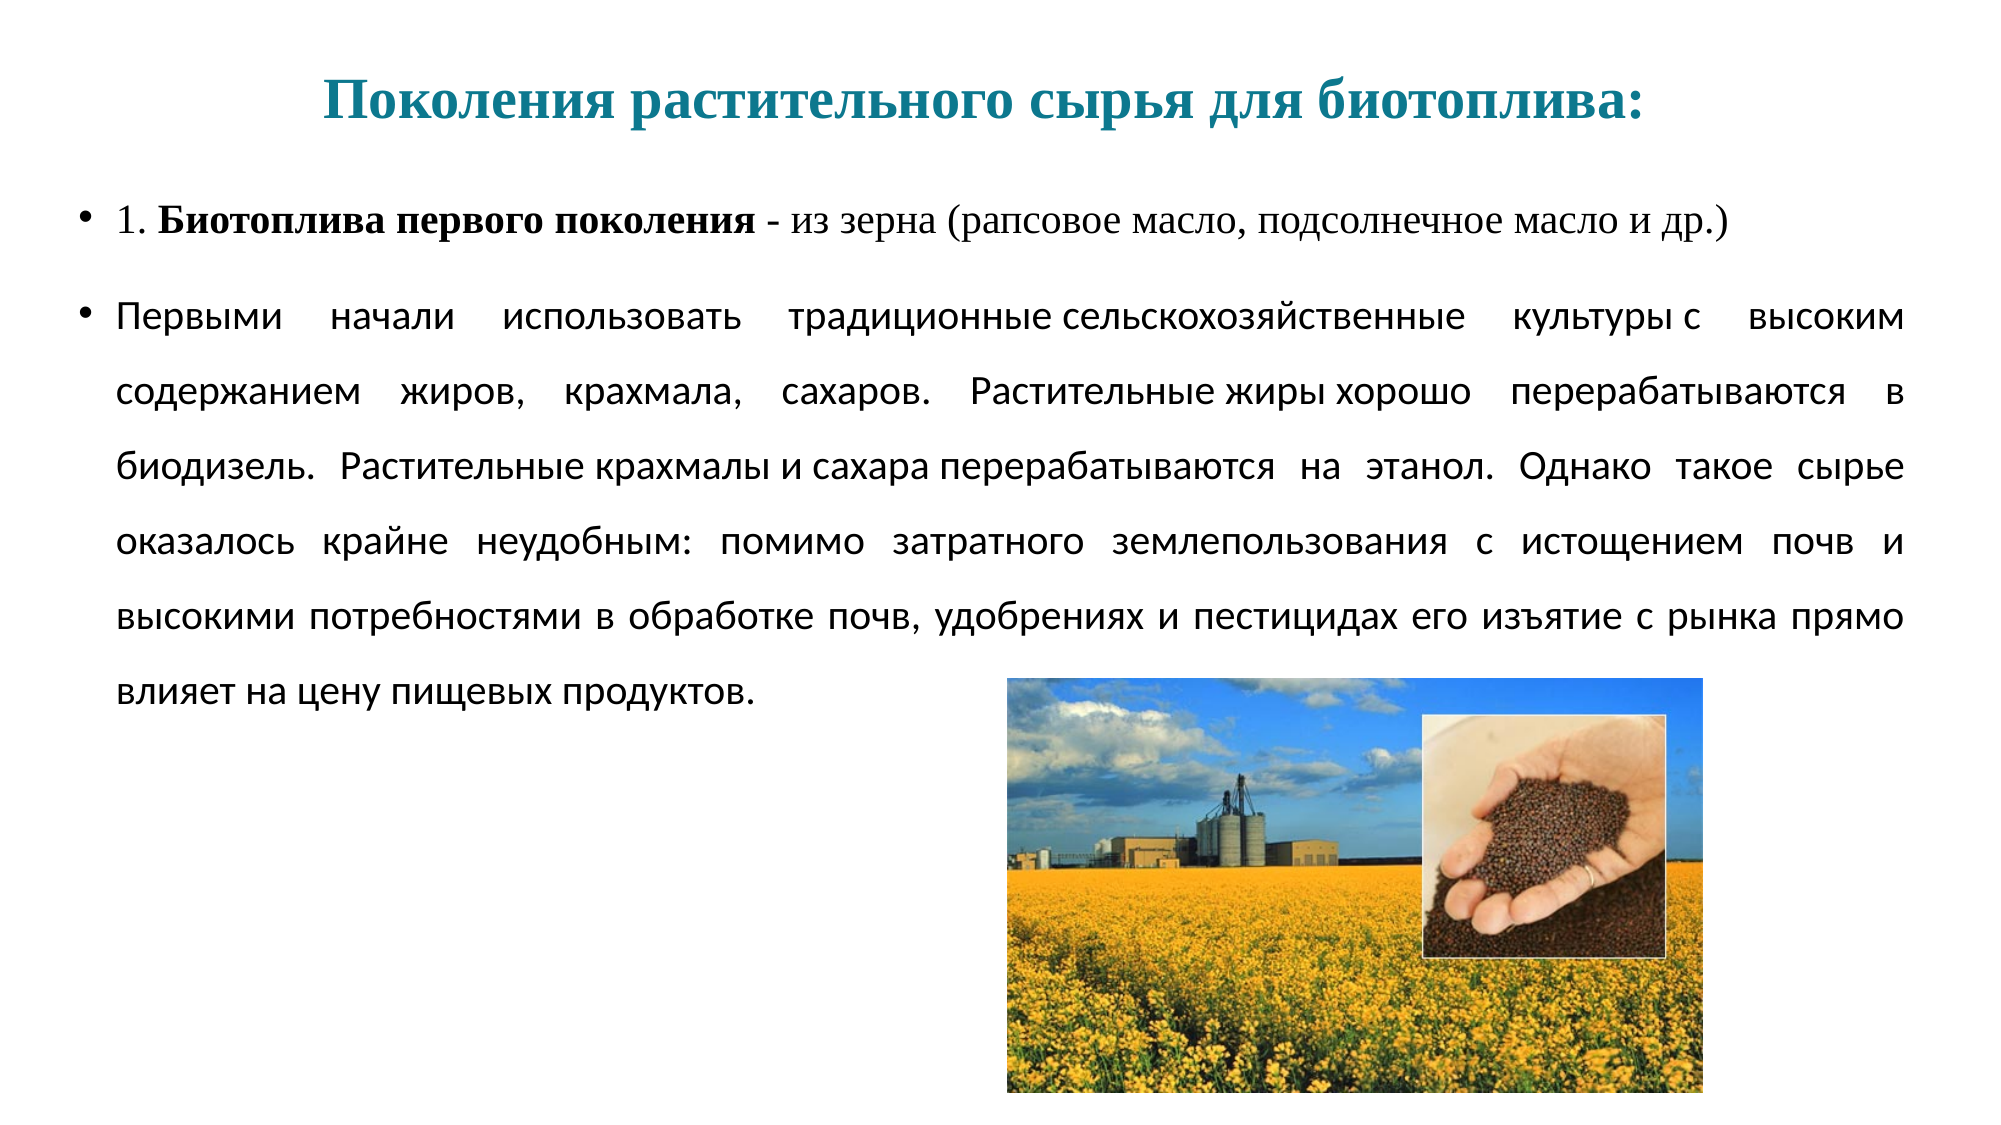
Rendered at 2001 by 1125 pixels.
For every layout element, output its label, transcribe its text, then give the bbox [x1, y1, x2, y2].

list 1. Биотоплива первого поколения - из зерна (рапсовое масло, подсолнечное масло и др.) Первыми начали использовать традиционные сельскохозяйственные культуры с высоким содержанием жиров, крахмала, сахаров. Растительные жиры хорошо перерабатываются в биодизель. Растительные крахмалы и сахара перерабатываются на этанол. Однако такое сырье оказалось крайне неудобным: помимо затратного землепользования с истощением почв и высокими потребностями в обработке почв, удобрениях и пестицидах его изъятие с рынка прямо влияет на цену пищевых продуктов. [63, 158, 1921, 1034]
title Поколения растительного сырья для биотоплива: [308, 46, 1692, 153]
picture [1007, 678, 1703, 1093]
